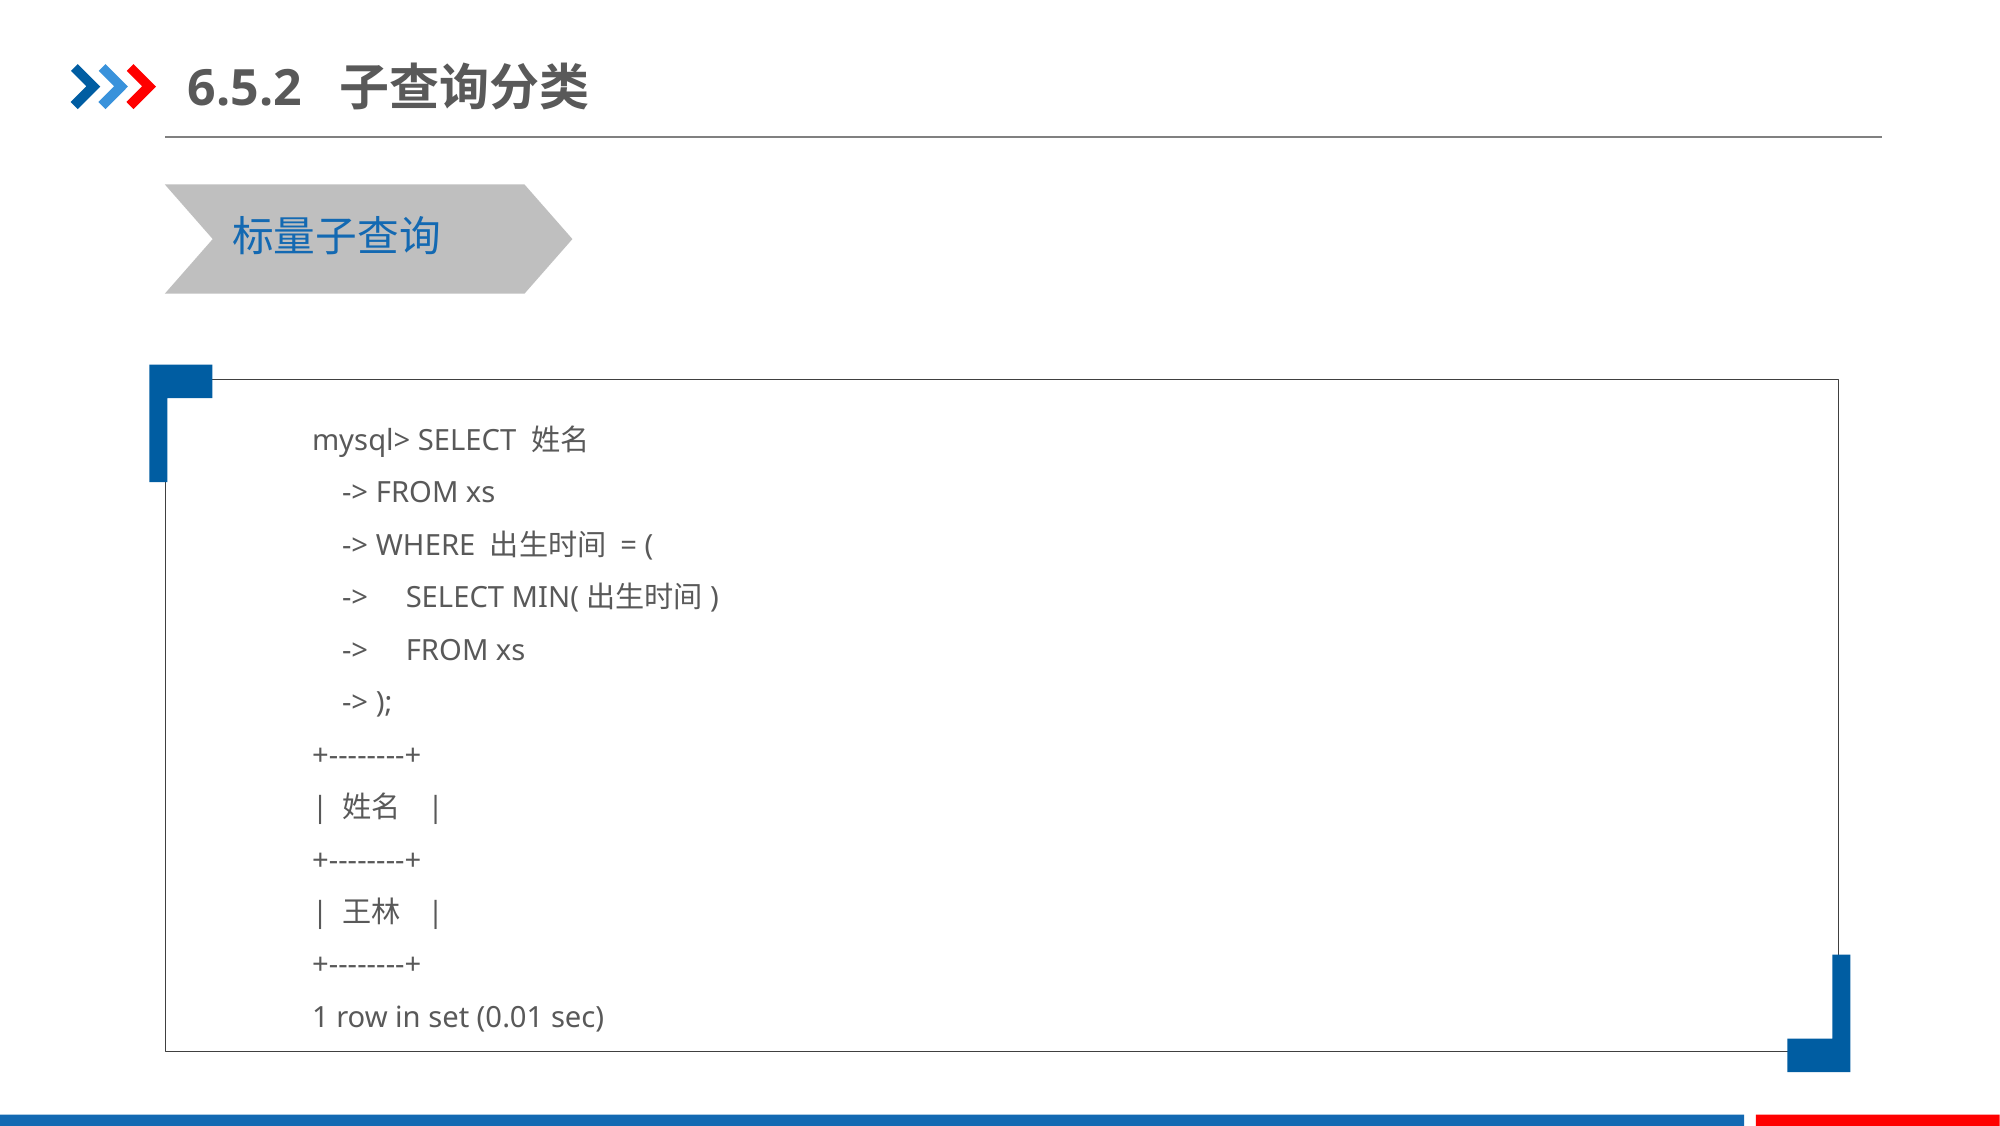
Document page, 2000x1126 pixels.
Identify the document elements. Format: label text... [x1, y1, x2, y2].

text_box [164, 184, 573, 294]
text_box [1785, 953, 1852, 1074]
text_box [163, 378, 1841, 1053]
text_box [147, 363, 215, 484]
text_box 6.5.2 子查询分类 [187, 43, 827, 127]
text_box 标量子查询 [217, 202, 456, 267]
